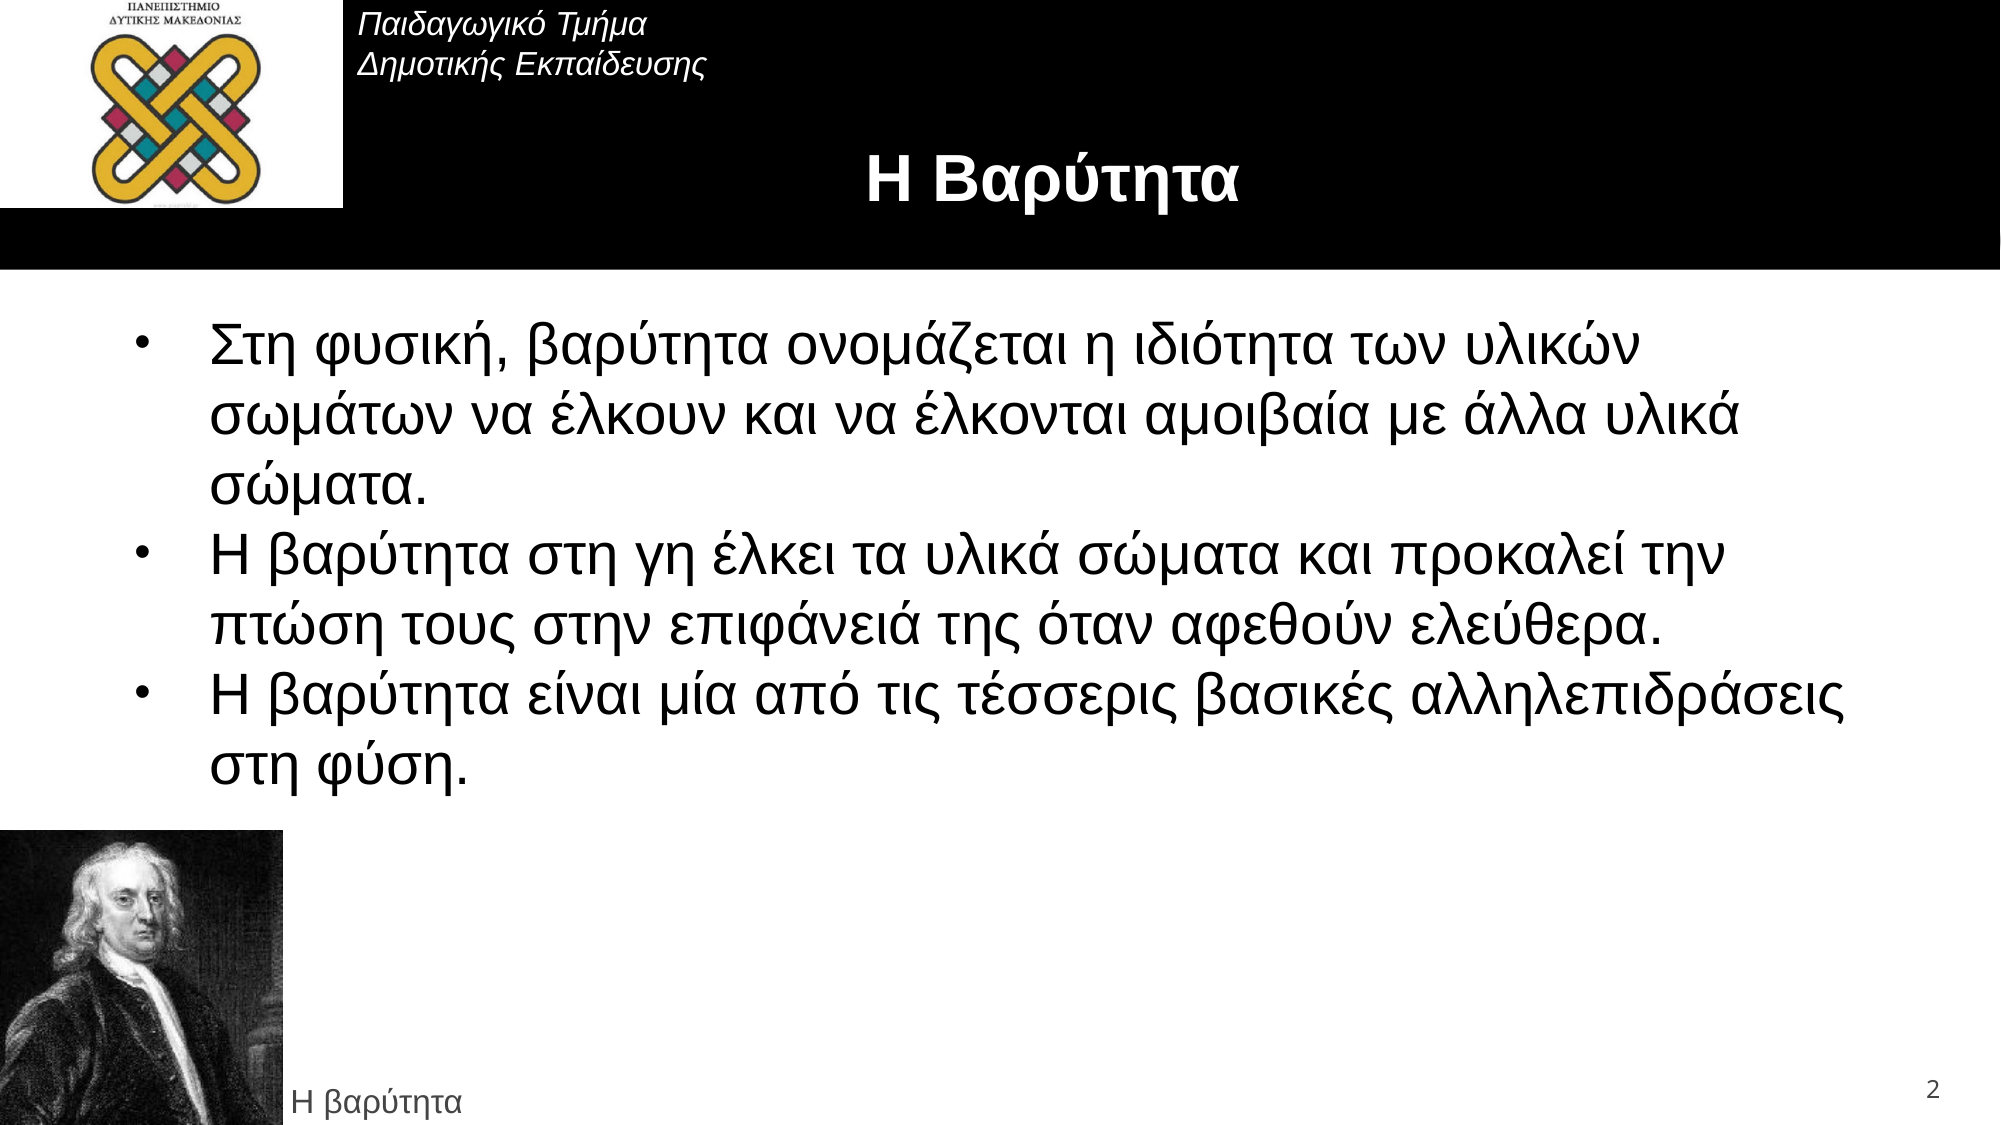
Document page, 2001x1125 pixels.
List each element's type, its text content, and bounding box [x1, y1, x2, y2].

picture [0, 830, 283, 1125]
picture [0, 0, 343, 208]
footer Η βαρύτητα [282, 1075, 1488, 1121]
title Η Βαρύτητα [282, 92, 1817, 258]
list Στη φυσική, βαρύτητα ονομάζεται η ιδιότητα των υλικών σωμάτων να έλκουν και να έλκονται αμοιβαία με άλλα υλικά σώματα. Η βαρύτητα στη γη έλκει τα υλικά σώματα και προκαλεί την πτώση τους στην επιφάνειά της όταν αφεθούν ελεύθερα. Η βαρύτητα είναι μία από τις τέσσερις βασικές αλληλεπιδράσεις στη φύση. [99, 291, 1911, 1033]
slide_number 2 [1794, 1062, 1955, 1108]
